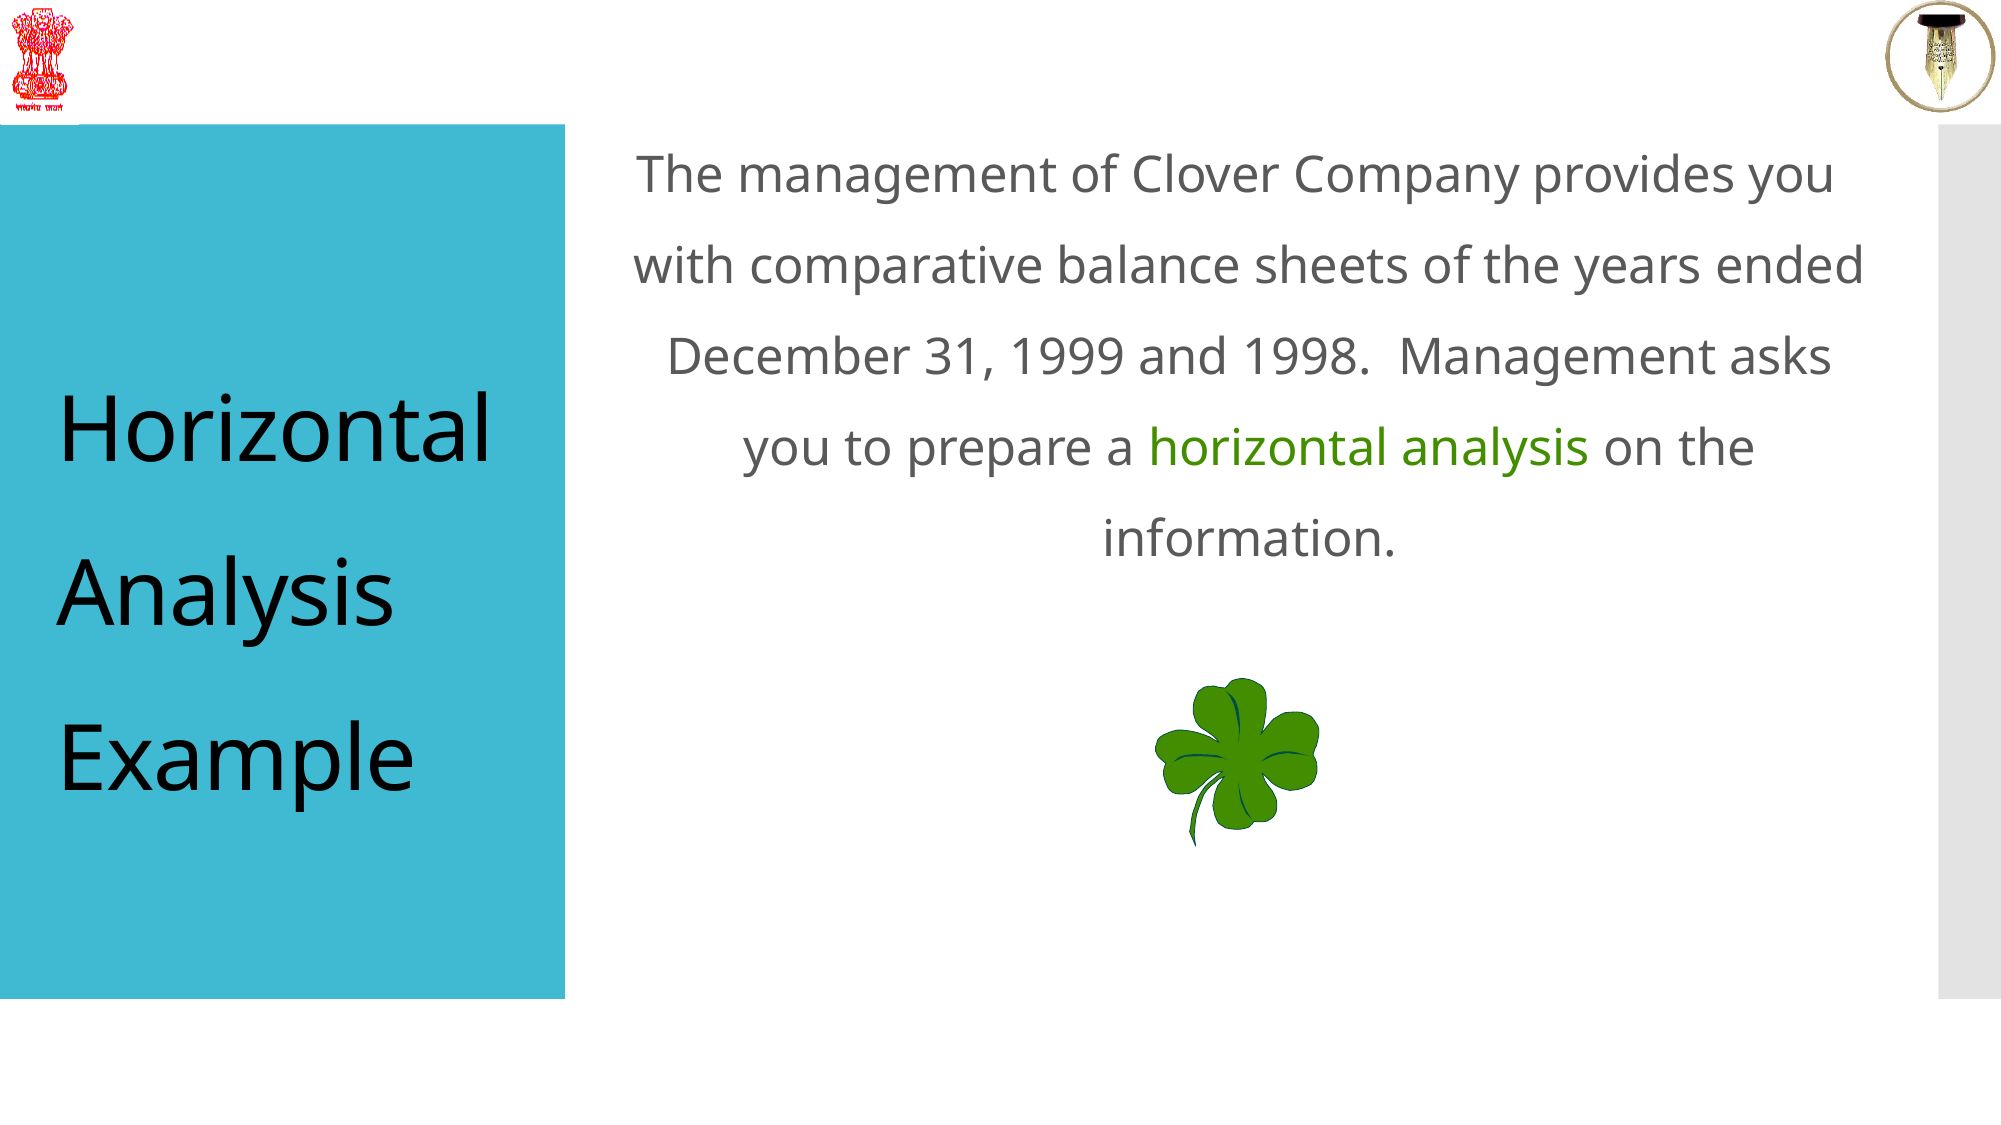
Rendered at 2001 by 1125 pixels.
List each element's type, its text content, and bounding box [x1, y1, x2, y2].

picture [1884, 0, 1996, 113]
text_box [0, 0, 79, 125]
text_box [1154, 677, 1320, 847]
list The management of Clover Company provides you with comparative balance sheets of the years ended December 31, 1999 and 1998. Management asks you to prepare a horizontal analysis on the information. [585, 101, 1889, 577]
title Horizontal Analysis Example [41, 184, 525, 940]
